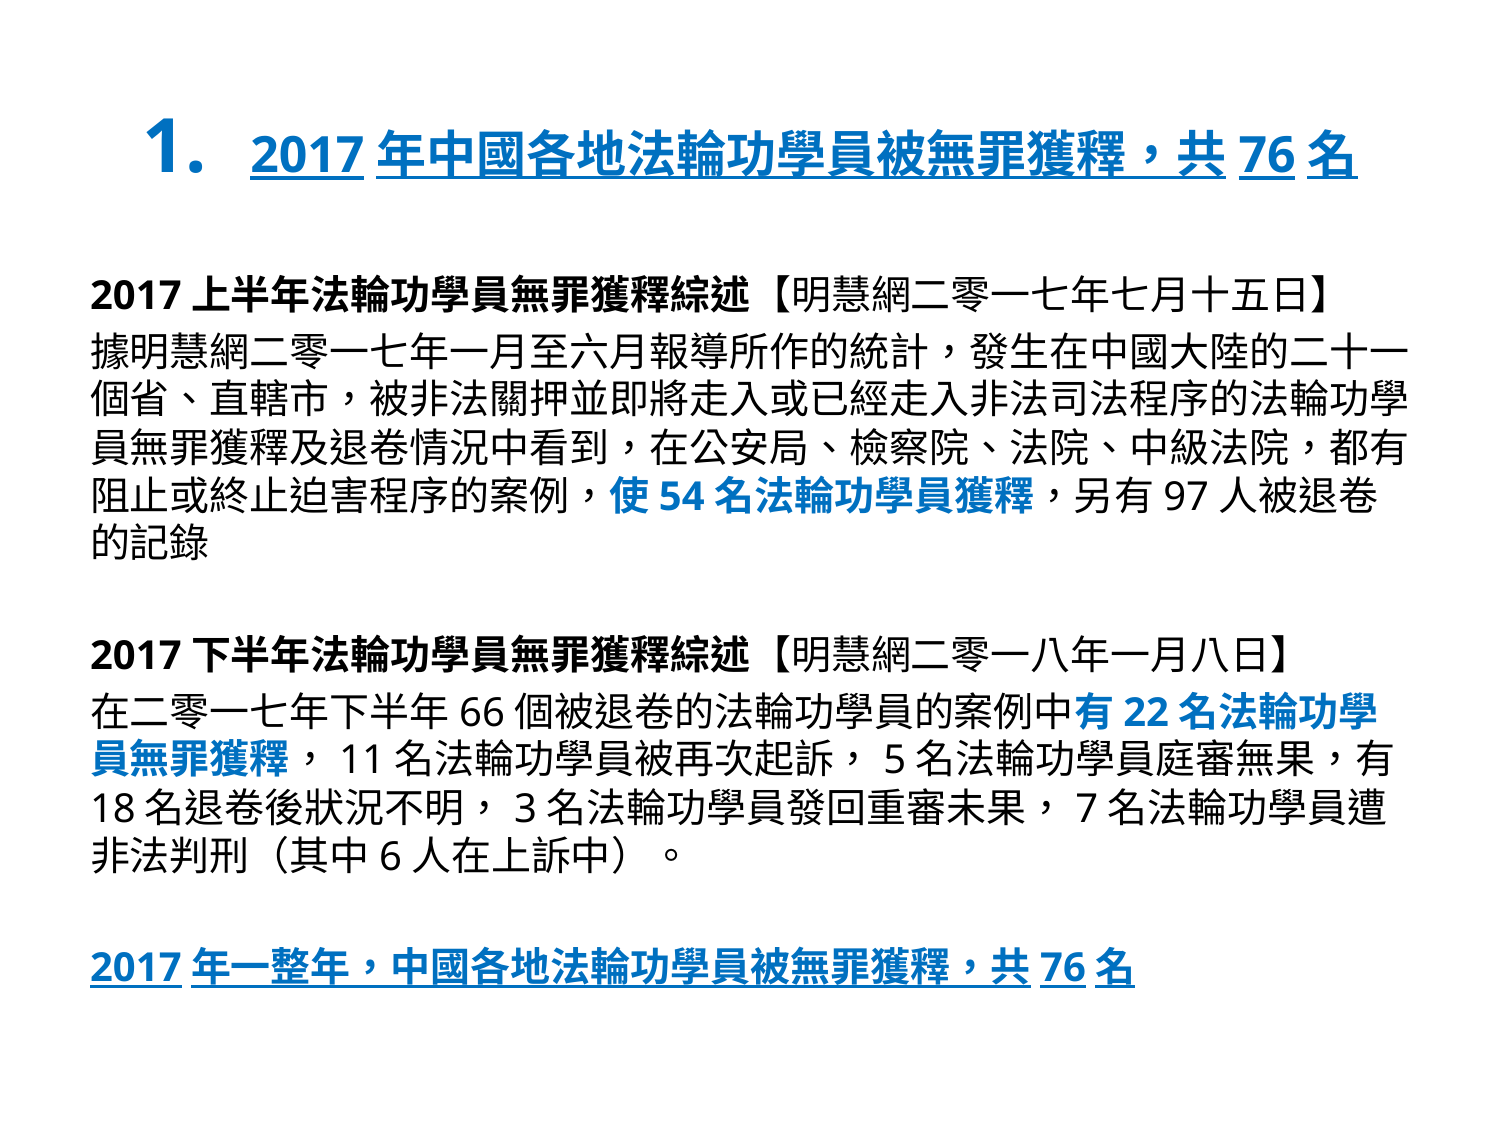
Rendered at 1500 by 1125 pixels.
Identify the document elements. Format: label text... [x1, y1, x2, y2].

title 1. 2017年中國各地法輪功學員被無罪獲釋，共76名 [75, 45, 1425, 233]
list 2017上半年法輪功學員無罪獲釋綜述【明慧網二零一七年七月十五日】 據明慧網二零一七年一月至六月報導所作的統計，發生在中國大陸的二十一個省、直轄市，被非法關押並即將走入或已經走入非法司法程序的法輪功學員無罪獲釋及退卷情況中看到，在公安局、檢察院、法院、中級法院，都有阻止或終止迫害程序的案例，使54名法輪功學員獲釋，另有97人被退卷的記錄 2017下半年法輪功學員無罪獲釋綜述【明慧網二零一八年一月八日】 在二零一七年下半年66個被退卷的法輪功學員的案例中有22名法輪功學員無罪獲釋，11名法輪功學員被再次起訴，5名法輪功學員庭審無果，有18名退卷後狀況不明，3名法輪功學員發回重審未果，7名法輪功學員遭非法判刑（其中6人在上訴中）。 2017年一整年，中國各地法輪功學員被無罪獲釋，共76名 [75, 262, 1425, 1005]
